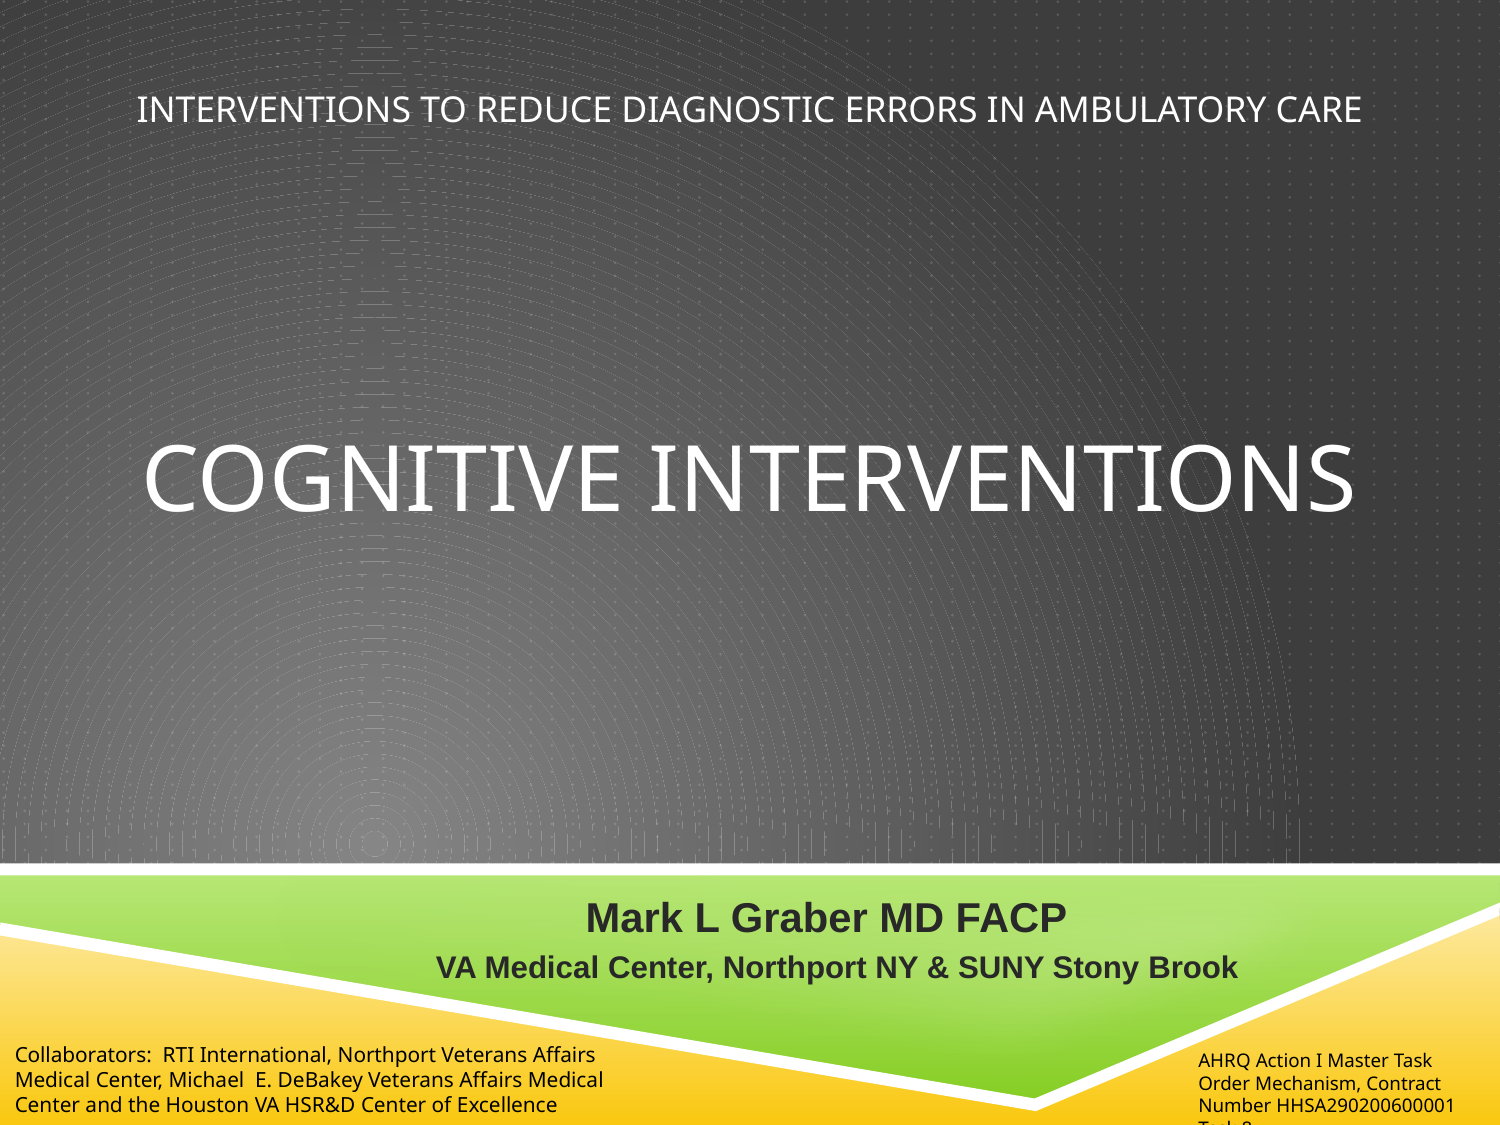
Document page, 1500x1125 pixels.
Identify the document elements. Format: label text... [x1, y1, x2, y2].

text_box Mark L Graber MD FACP VA Medical Center, Northport NY & SUNY Stony Brook [300, 837, 1375, 1050]
subtitle COGNITIVE INTERVENTIONS [112, 412, 1388, 713]
title INTERVENTIONS TO REDUCE DIAGNOSTIC ERRORS IN AMBULATORY CARE [112, 75, 1388, 138]
text_box AHRQ Action I Master Task Order Mechanism, Contract Number HHSA290200600001 Task 8. [1183, 1041, 1500, 1125]
text_box Collaborators: RTI International, Northport Veterans Affairs Medical Center, Michael E. DeBakey Veterans Affairs Medical Center and the Houston VA HSR&D Center of Excellence [0, 1034, 625, 1124]
